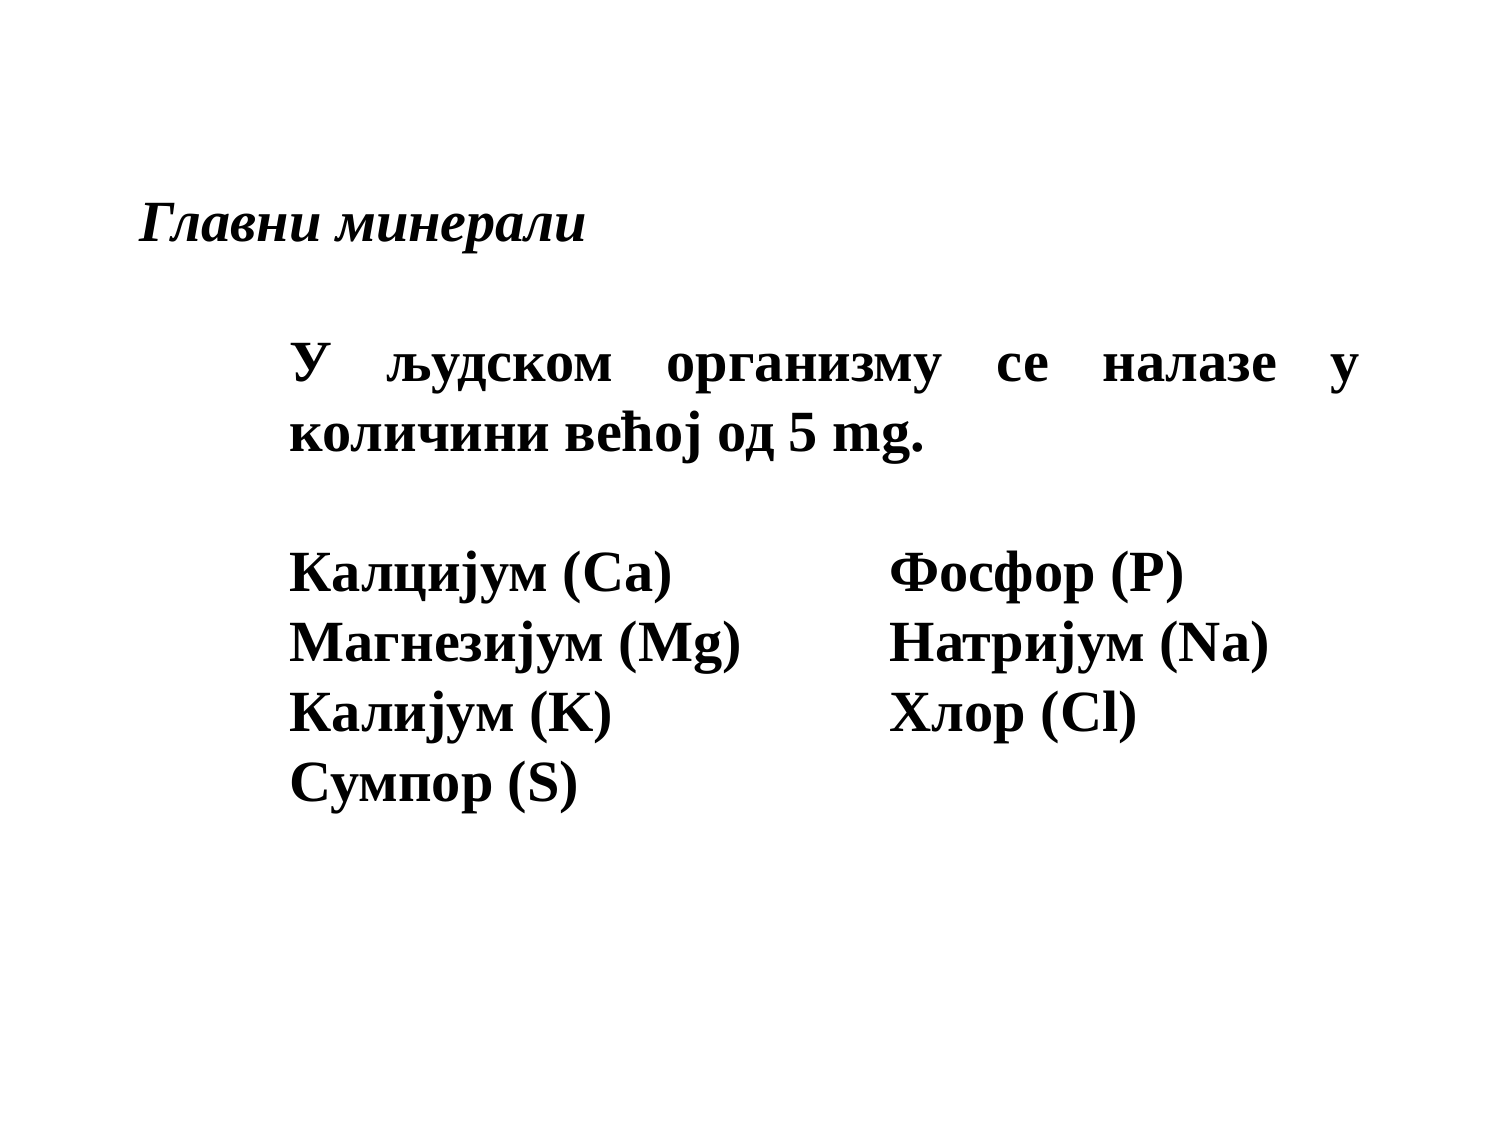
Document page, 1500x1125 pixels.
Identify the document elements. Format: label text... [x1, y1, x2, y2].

text_box Главни минерали У људском организму се налазе у количини већој од 5 mg. Калцијум (Ca) Фосфoр (P) Магнезијум (Mg) Натријум (Na) Калијум (K) Хлор (Cl) Сумпор (S) [125, 175, 1375, 821]
